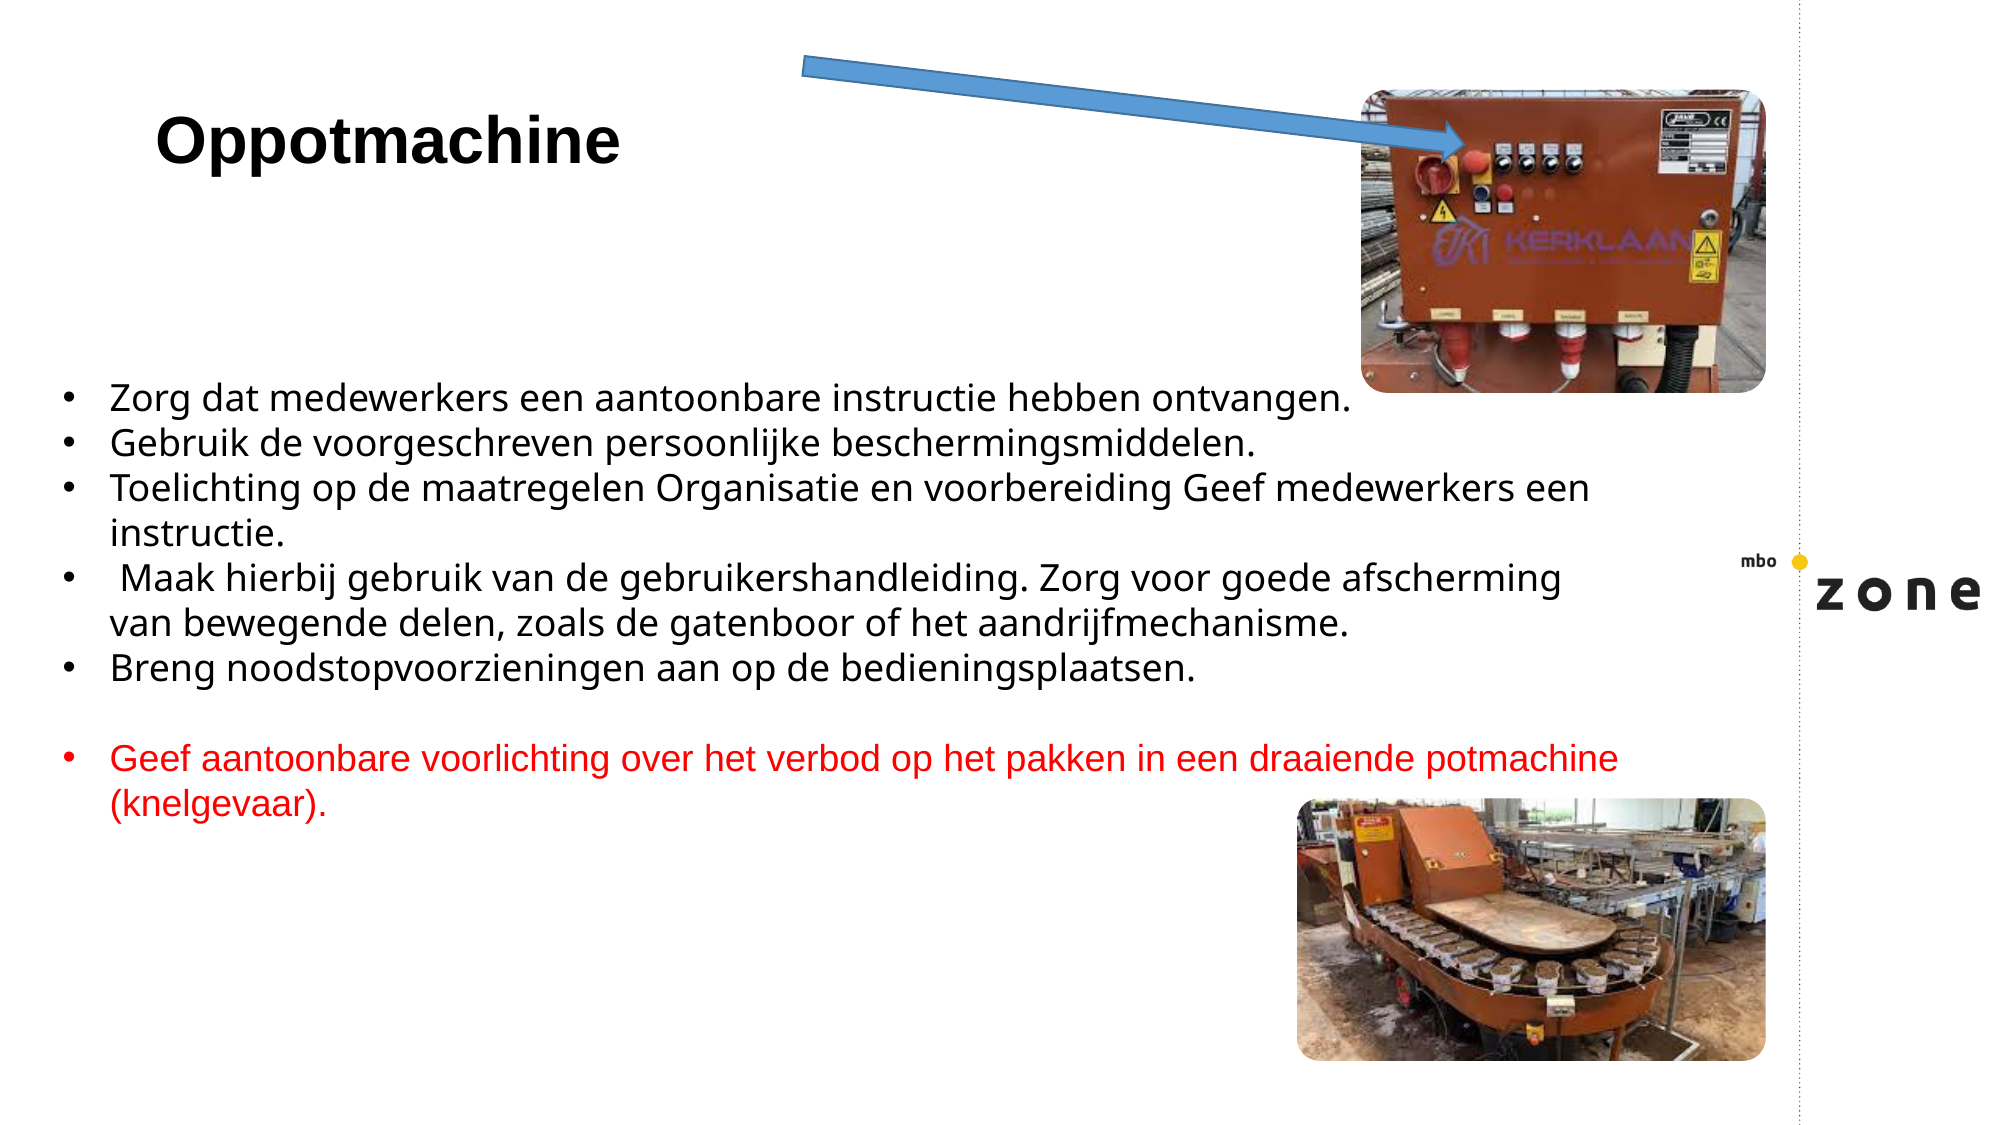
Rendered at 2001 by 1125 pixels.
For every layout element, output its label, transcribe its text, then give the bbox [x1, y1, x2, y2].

text_box Zorg dat medewerkers een aantoonbare instructie hebben ontvangen. Gebruik de voorgeschreven persoonlijke beschermingsmiddelen. Toelichting op de maatregelen Organisatie en voorbereiding Geef medewerkers een instructie. Maak hierbij gebruik van de gebruikershandleiding. Zorg voor goede afscherming van bewegende delen, zoals de gatenboor of het aandrijfmechanisme. Breng noodstopvoorzieningen aan op de bedieningsplaatsen. Geef aantoonbare voorlichting over het verbod op het pakken in een draaiende potmachine (knelgevaar). [47, 366, 1639, 832]
text_box [801, 54, 1361, 144]
picture [1296, 0, 2001, 1125]
text_box Oppotmachine [140, 89, 637, 185]
